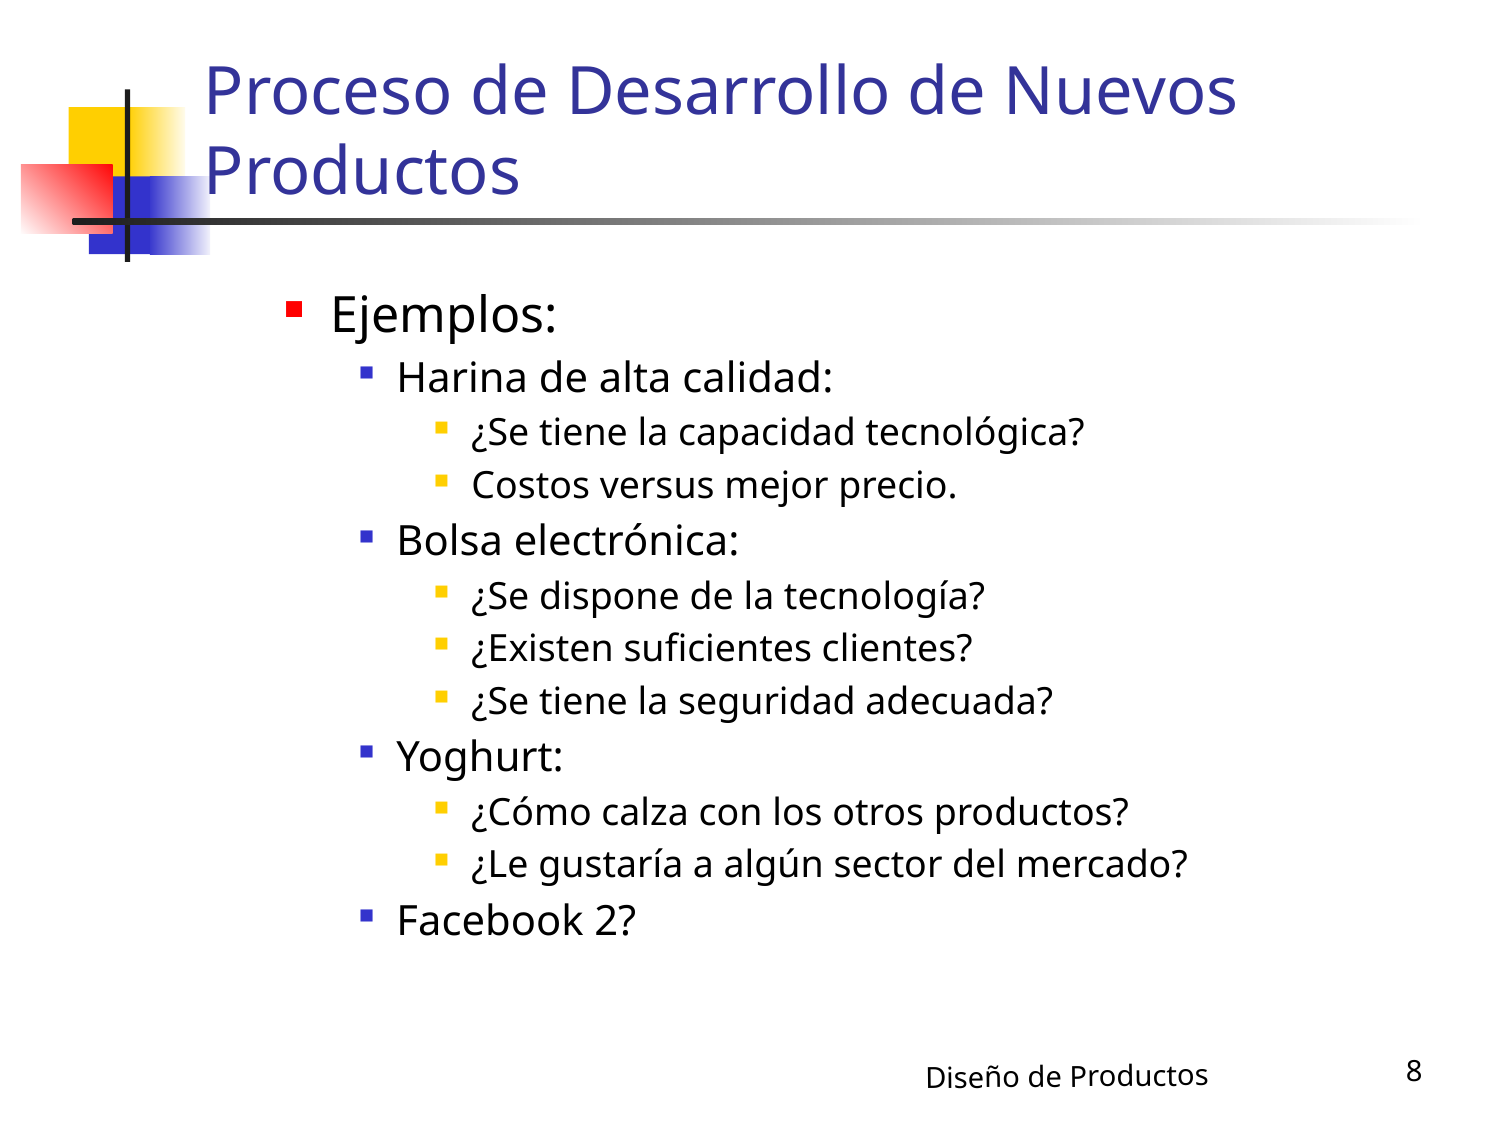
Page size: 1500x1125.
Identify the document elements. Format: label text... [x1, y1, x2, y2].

title Proceso de Desarrollo de Nuevos Productos [188, 27, 1468, 216]
slide_number 8 [1124, 1024, 1438, 1101]
list Ejemplos: Harina de alta calidad: ¿Se tiene la capacidad tecnológica? Costos versus mejor precio. Bolsa electrónica: ¿Se dispone de la tecnología? ¿Existen suficientes clientes? ¿Se tiene la seguridad adecuada? Yoghurt: ¿Cómo calza con los otros productos? ¿Le gustaría a algún sector del mercado? Facebook 2? [193, 274, 1470, 1007]
footer Diseño de Productos [794, 1028, 1422, 1109]
